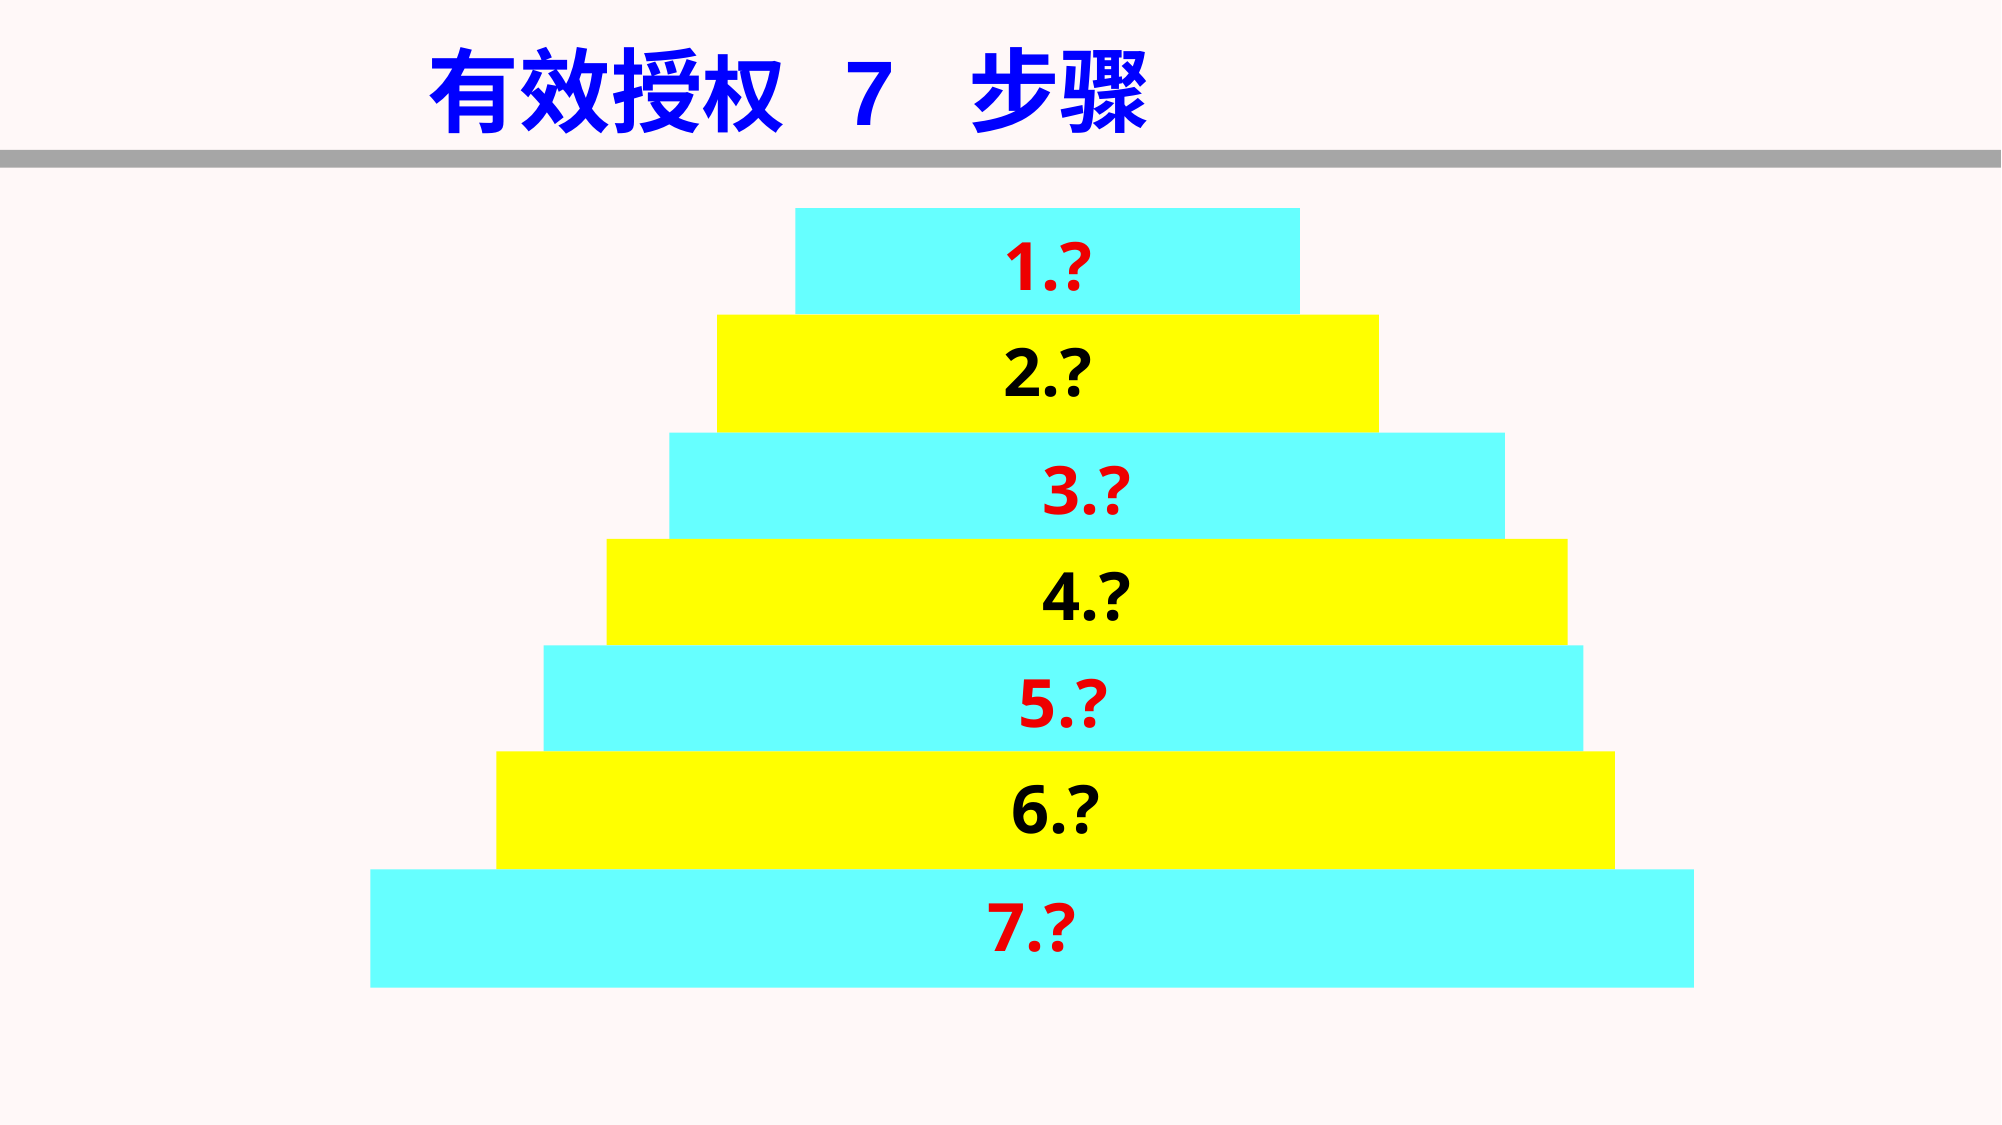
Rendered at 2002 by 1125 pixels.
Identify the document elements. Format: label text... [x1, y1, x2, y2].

text_box 2.? [717, 314, 1379, 432]
text_box 1.? [795, 208, 1300, 314]
text_box 5.? [543, 645, 1584, 751]
text_box 6.? [496, 751, 1615, 869]
text_box 4.? [606, 538, 1568, 645]
text_box 有效授权 7 步骤 [412, 46, 1167, 151]
text_box 7.? [370, 869, 1694, 988]
text_box 3.? [669, 432, 1505, 538]
